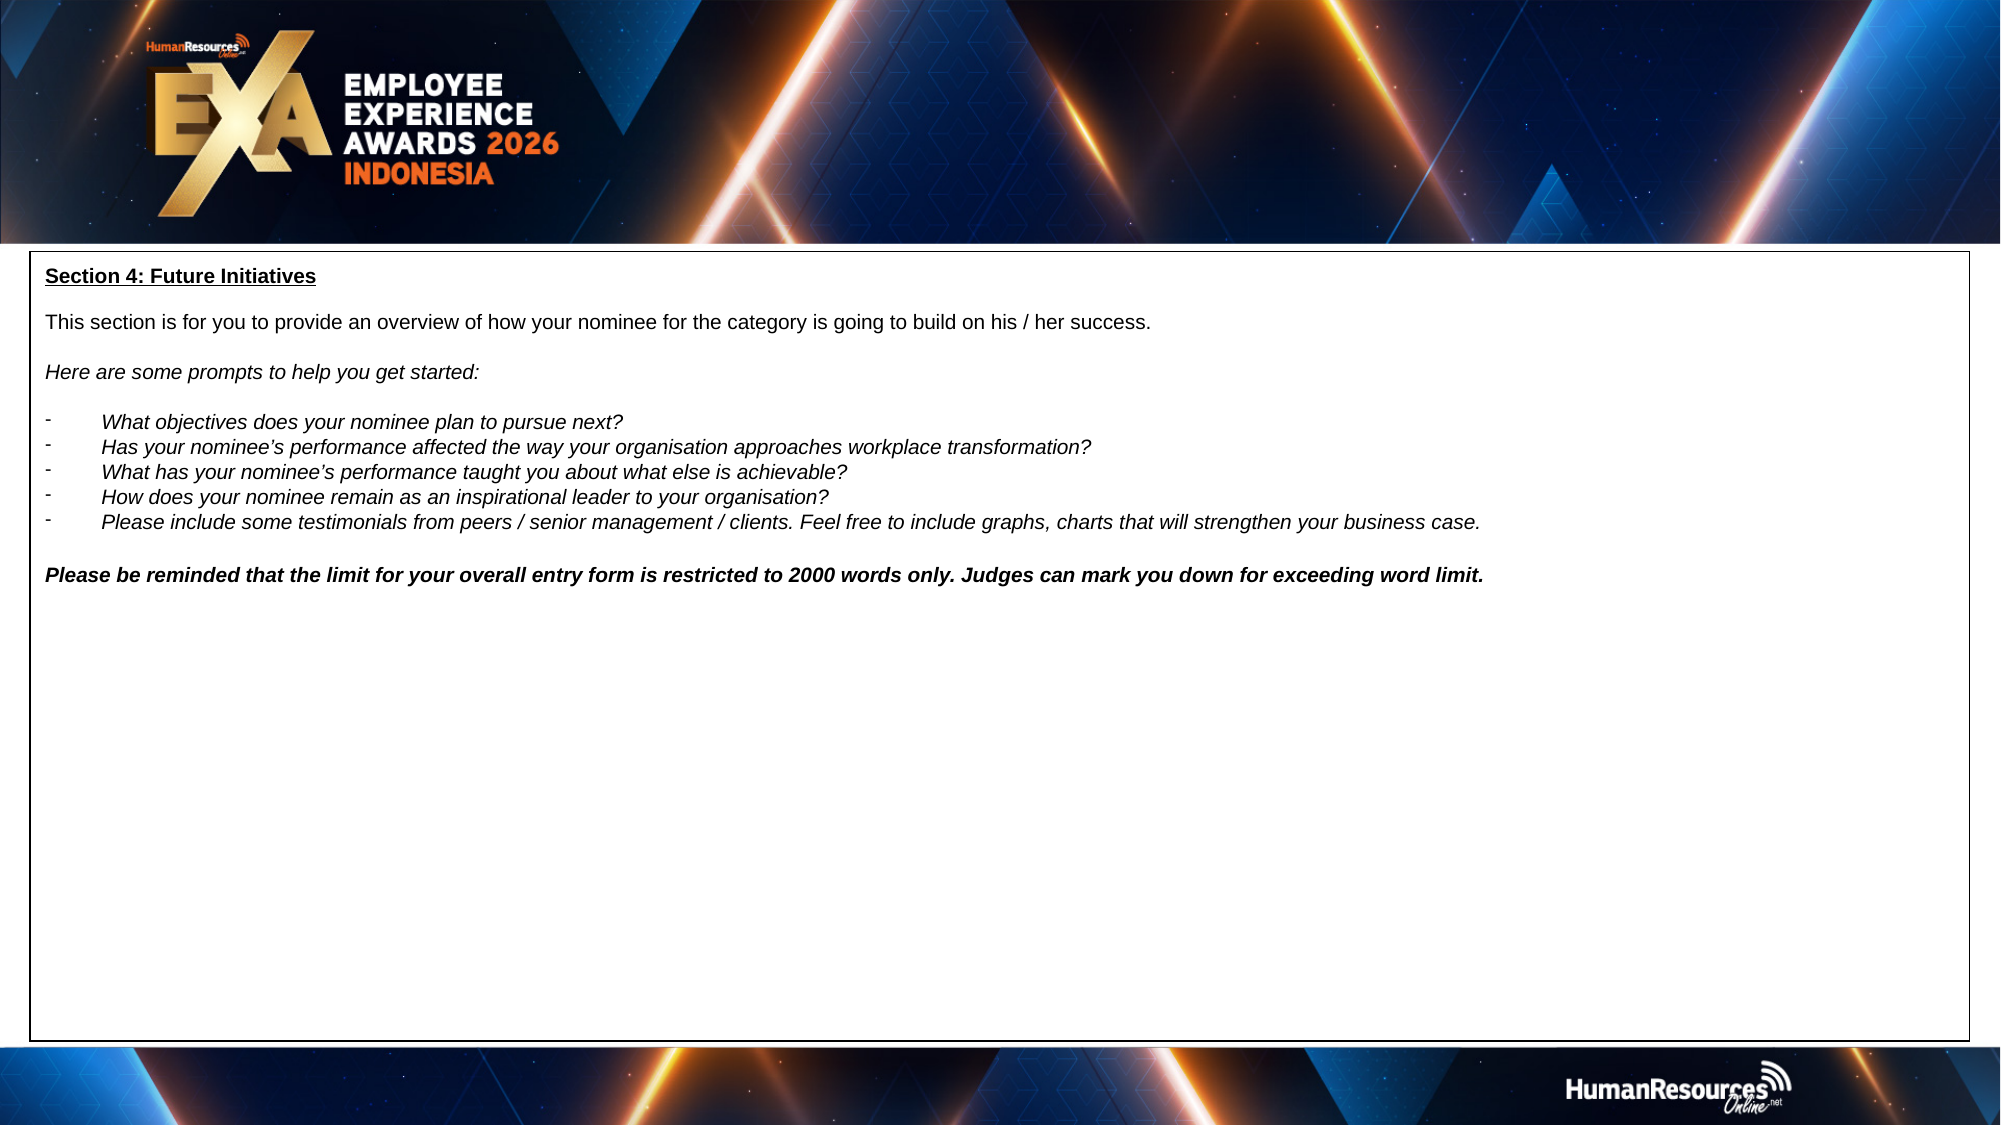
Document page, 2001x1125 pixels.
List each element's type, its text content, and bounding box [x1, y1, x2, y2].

text_box Section 4: Future Initiatives This section is for you to provide an overview of how your nominee for the category is going to build on his / her success. Here are some prompts to help you get started: What objectives does your nominee plan to pursue next? Has your nominee’s performance affected the way your organisation approaches workplace transformation? What has your nominee’s performance taught you about what else is achievable? How does your nominee remain as an inspirational leader to your organisation? Please include some testimonials from peers / senior management / clients. Feel free to include graphs, charts that will strengthen your business case. Please be reminded that the limit for your overall entry form is restricted to 2000 words only. Judges can mark you down for exceeding word limit. [30, 251, 1970, 1042]
picture [0, 0, 2001, 1125]
